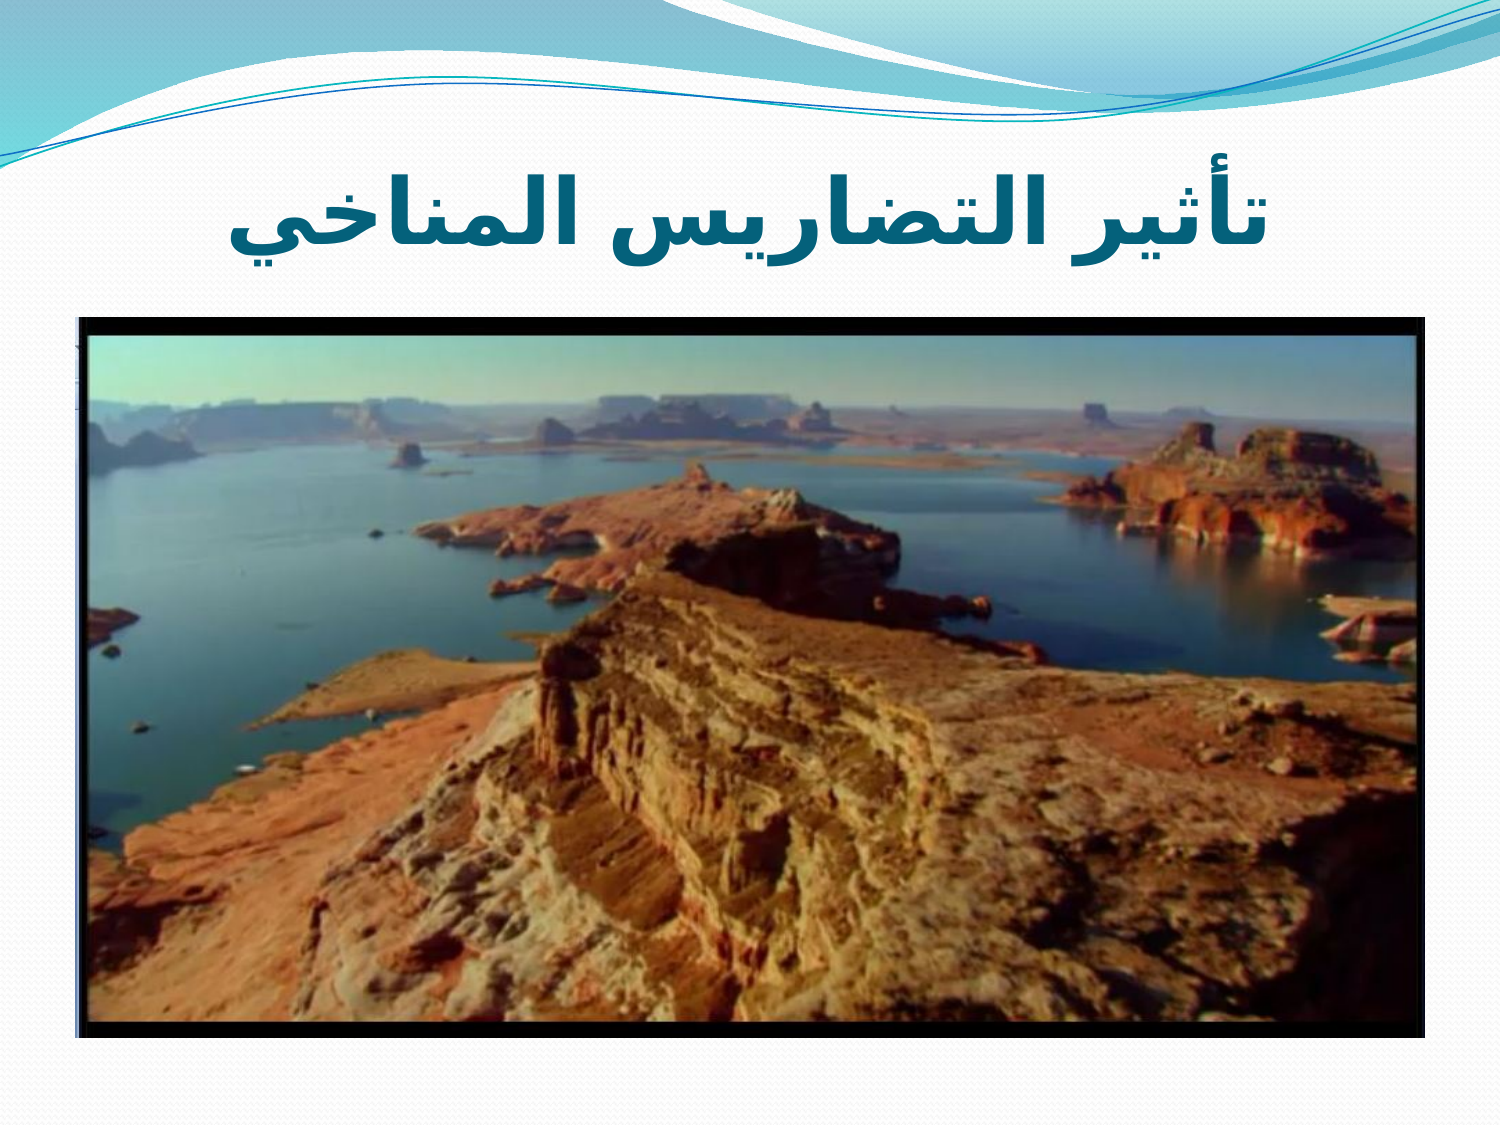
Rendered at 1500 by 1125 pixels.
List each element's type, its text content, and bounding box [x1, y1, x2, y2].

title تأثير التضاريس المناخي [75, 115, 1425, 263]
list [74, 317, 1426, 1038]
